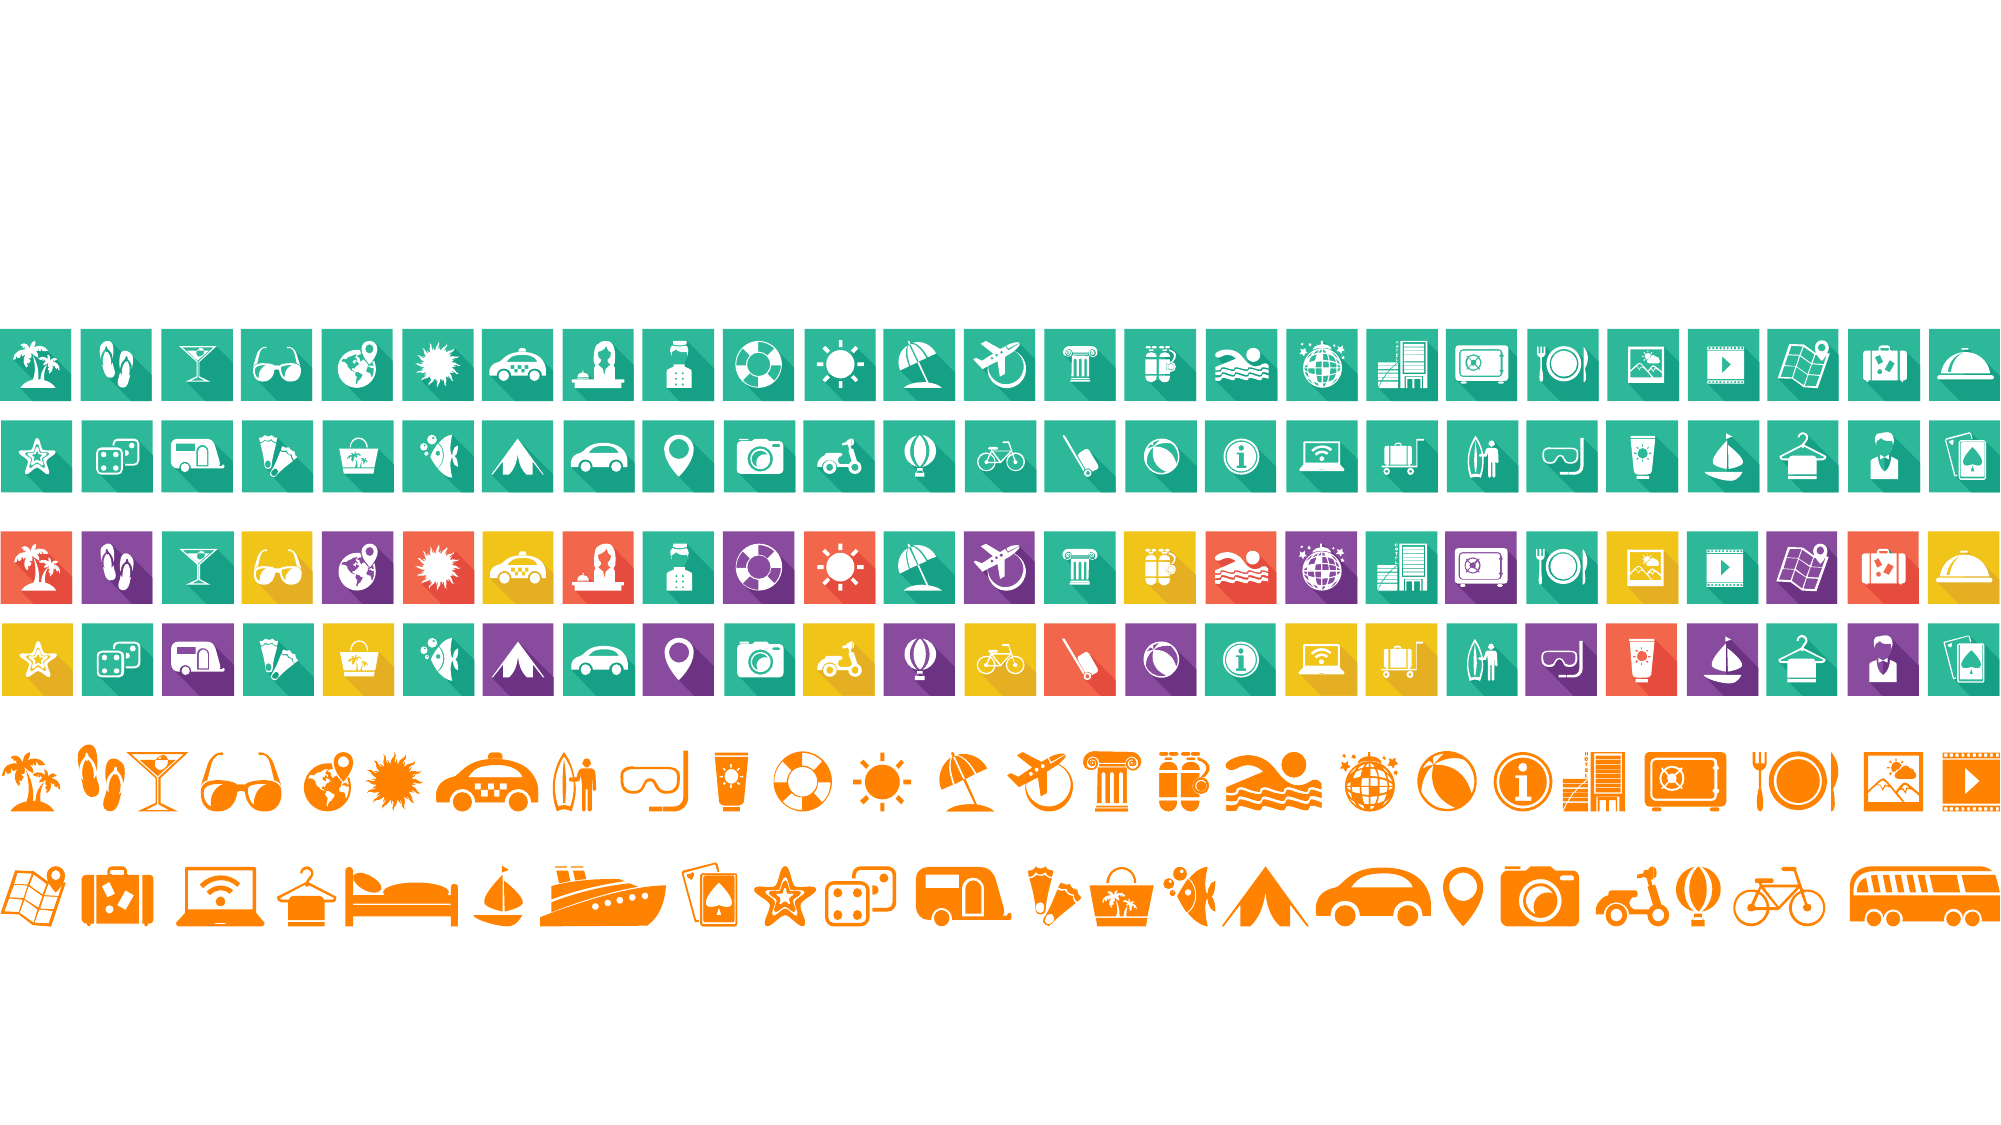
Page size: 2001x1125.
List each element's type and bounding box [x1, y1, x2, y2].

text_box [0, 328, 2000, 493]
text_box [0, 740, 2000, 930]
text_box [0, 530, 2000, 697]
